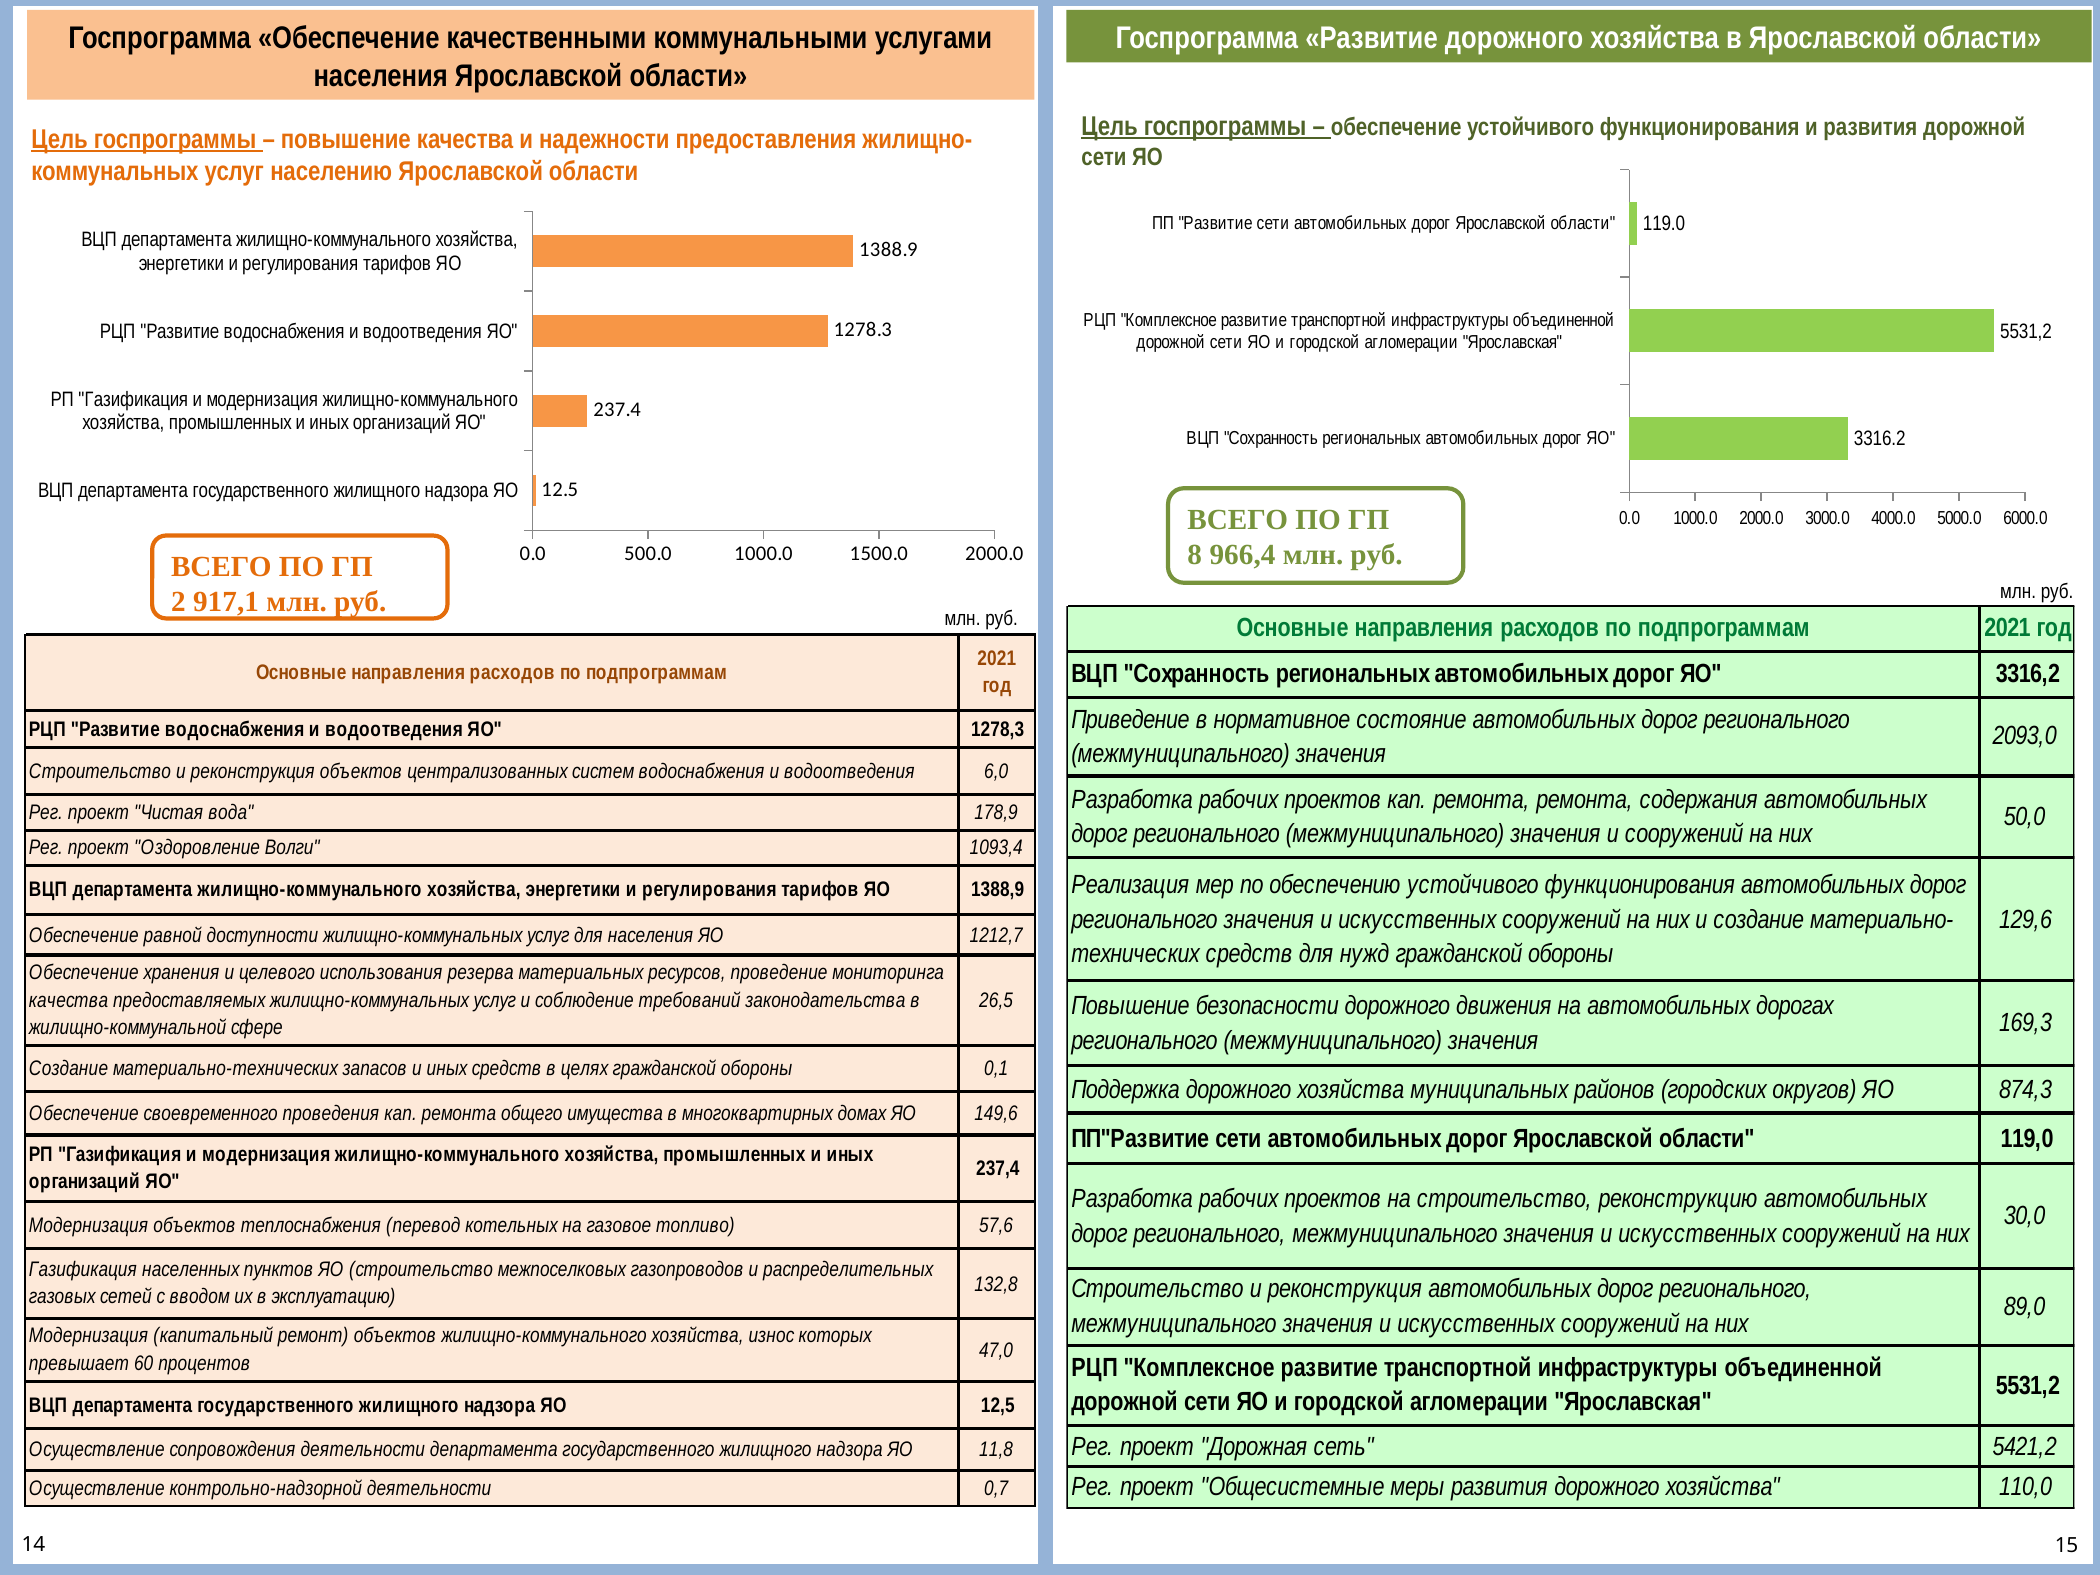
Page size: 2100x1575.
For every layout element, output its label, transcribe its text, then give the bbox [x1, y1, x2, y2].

text_box ВСЕГО ПО ГП 2 917,1 млн. руб. [150, 585, 450, 621]
text_box Цель госпрограммы – повышение качества и надежности предоставления жилищно-коммунальных услуг населению Ярославской области [16, 113, 1041, 194]
text_box ВСЕГО ПО ГП 8 966,4 млн. руб. [1165, 546, 1466, 585]
text_box [3, 0, 1045, 1574]
chart [1062, 161, 2068, 537]
text_box млн. руб. [926, 601, 1036, 633]
text_box млн. руб. [1982, 575, 2092, 606]
text_box [1046, 0, 2100, 1574]
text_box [1066, 605, 2077, 1511]
text_box Госпрограмма «Обеспечение качественными коммунальными услугами населения Ярославской области» [27, 9, 1035, 100]
text_box 15 [2039, 1524, 2100, 1565]
chart [37, 187, 1035, 578]
text_box Цель госпрограммы – обеспечение устойчивого функционирования и развития дорожной сети ЯО [1066, 100, 2090, 179]
text_box Госпрограмма «Развитие дорожного хозяйства в Ярославской области» [1066, 9, 2092, 63]
text_box 14 [6, 1523, 70, 1563]
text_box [23, 633, 1038, 1509]
